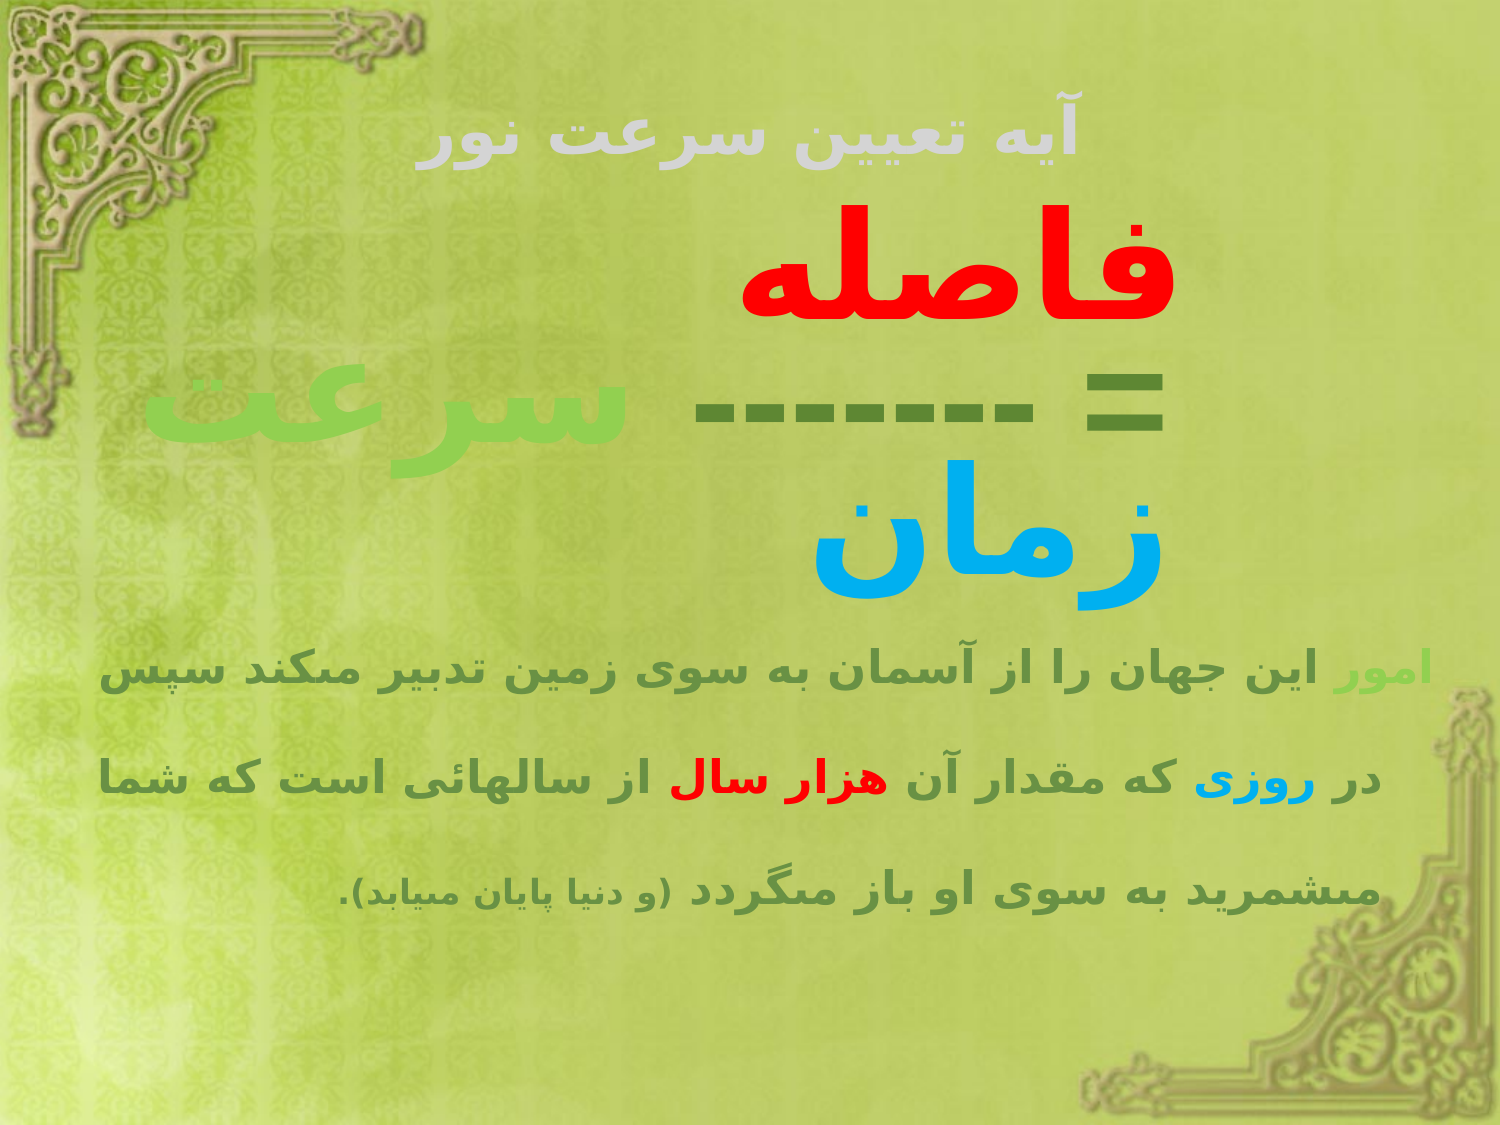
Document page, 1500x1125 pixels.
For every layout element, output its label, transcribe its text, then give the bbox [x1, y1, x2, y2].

picture [0, 0, 1500, 1125]
title آیه تعیین سرعت نور [74, 0, 1426, 176]
list امور اين جهان را از آسمان به سوى زمين تدبير مى‏كند سپس در روزى كه مقدار آن هزار سال از سالهائى است كه شما مى‏شمريد به سوى او باز مى‏گردد (و دنيا پايان مى‏يابد). [24, 574, 1451, 926]
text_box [174, 162, 1288, 615]
